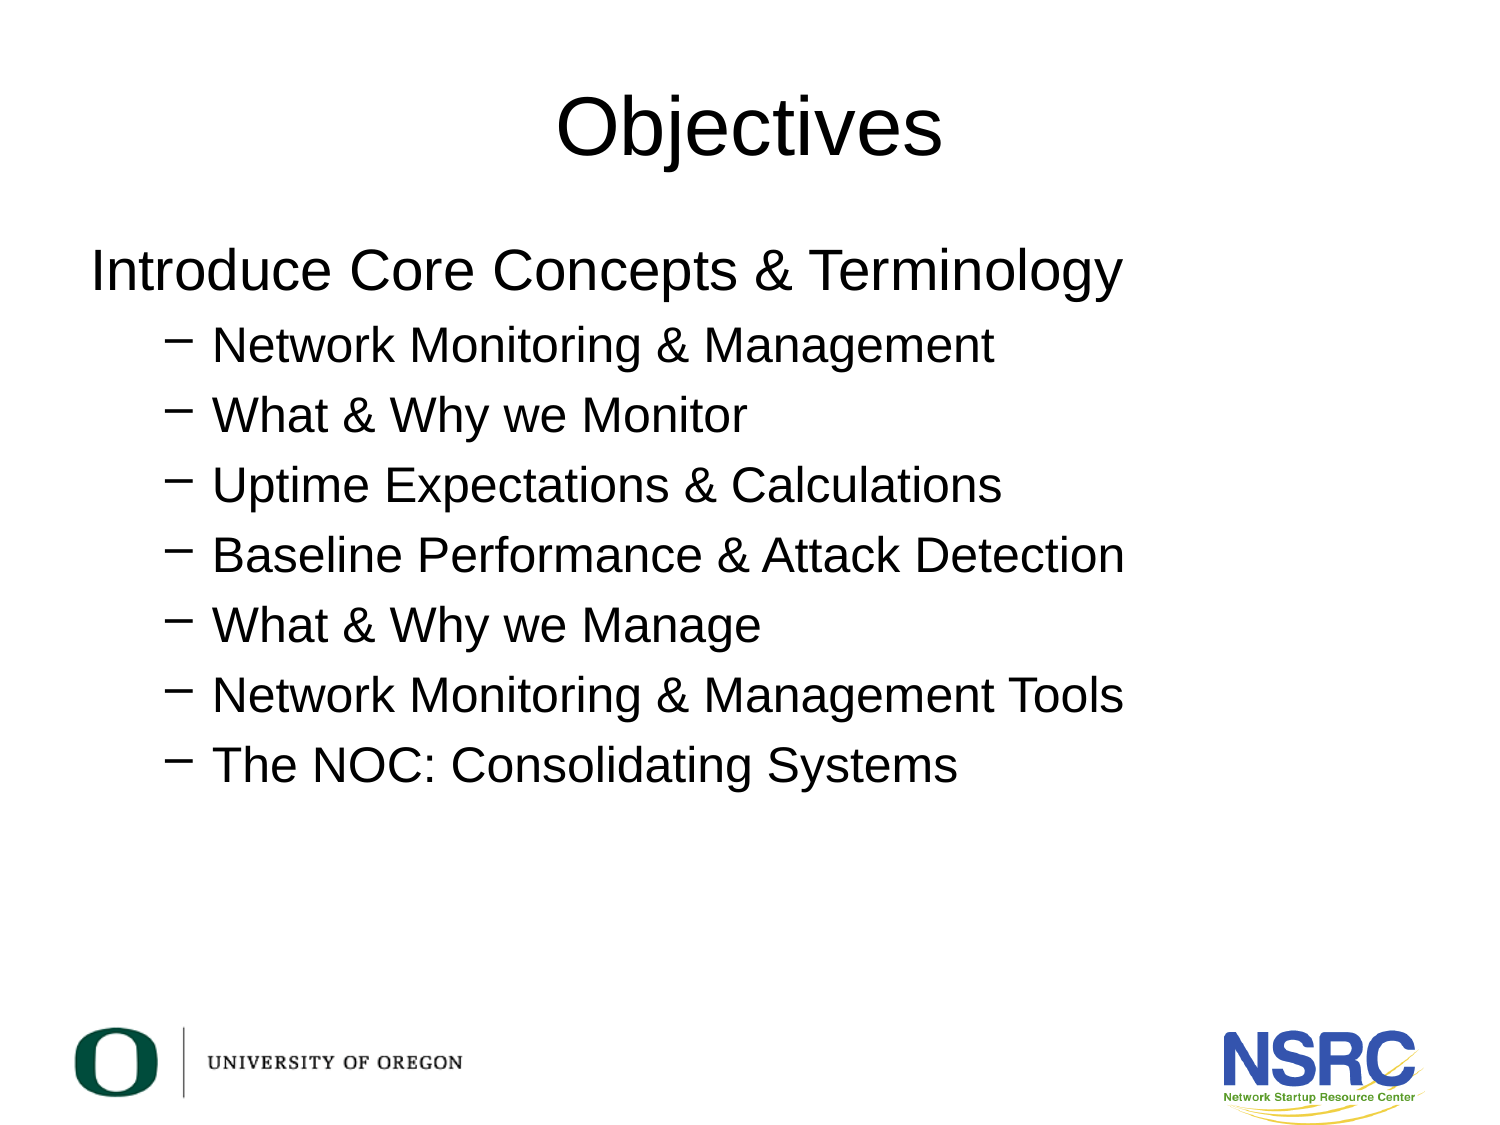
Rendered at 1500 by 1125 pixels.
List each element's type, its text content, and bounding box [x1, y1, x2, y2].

list Introduce Core Concepts & Terminology Network Monitoring & Management What & Why we Monitor Uptime Expectations & Calculations Baseline Performance & Attack Detection What & Why we Manage Network Monitoring & Management Tools The NOC: Consolidating Systems [75, 224, 1425, 963]
picture [62, 1024, 475, 1101]
picture [1224, 1030, 1425, 1125]
title Objectives [75, 45, 1425, 200]
